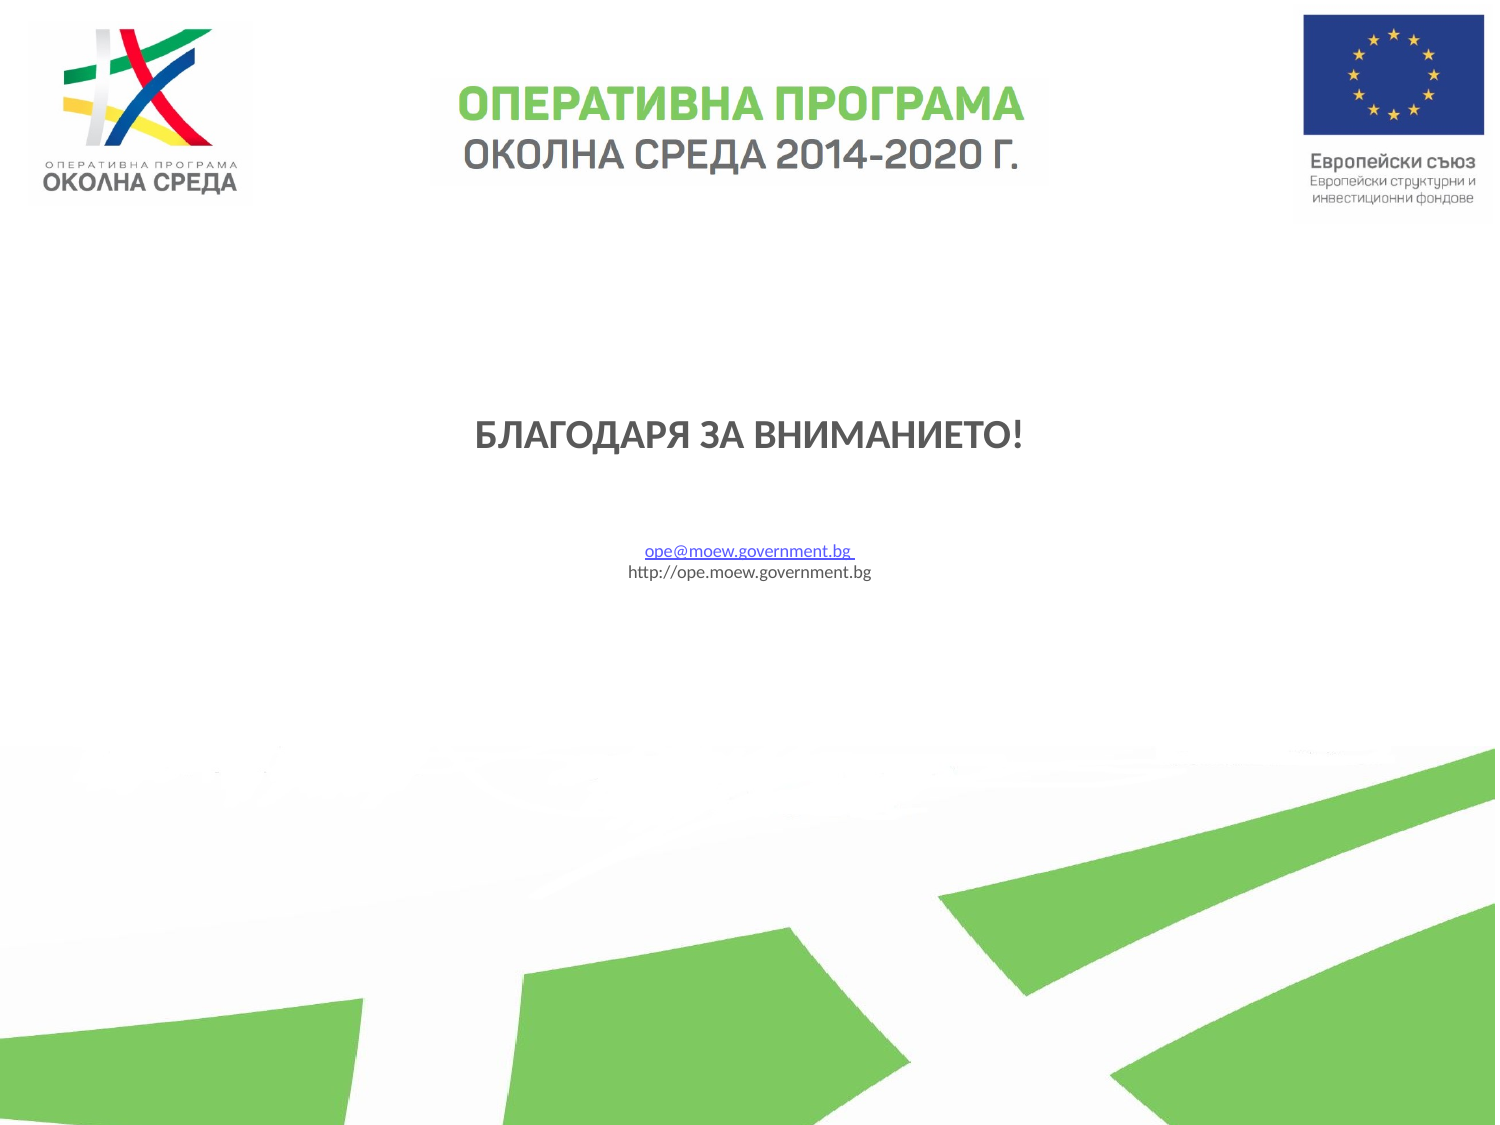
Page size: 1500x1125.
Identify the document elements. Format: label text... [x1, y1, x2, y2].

picture [429, 77, 1049, 186]
title БЛАГОДАРЯ ЗА ВНИМАНИЕТО! ope@moew.government.bg http://ope.moew.government.bg [112, 349, 1388, 591]
picture [1293, 3, 1493, 224]
picture [28, 21, 254, 206]
picture [0, 746, 1496, 1125]
